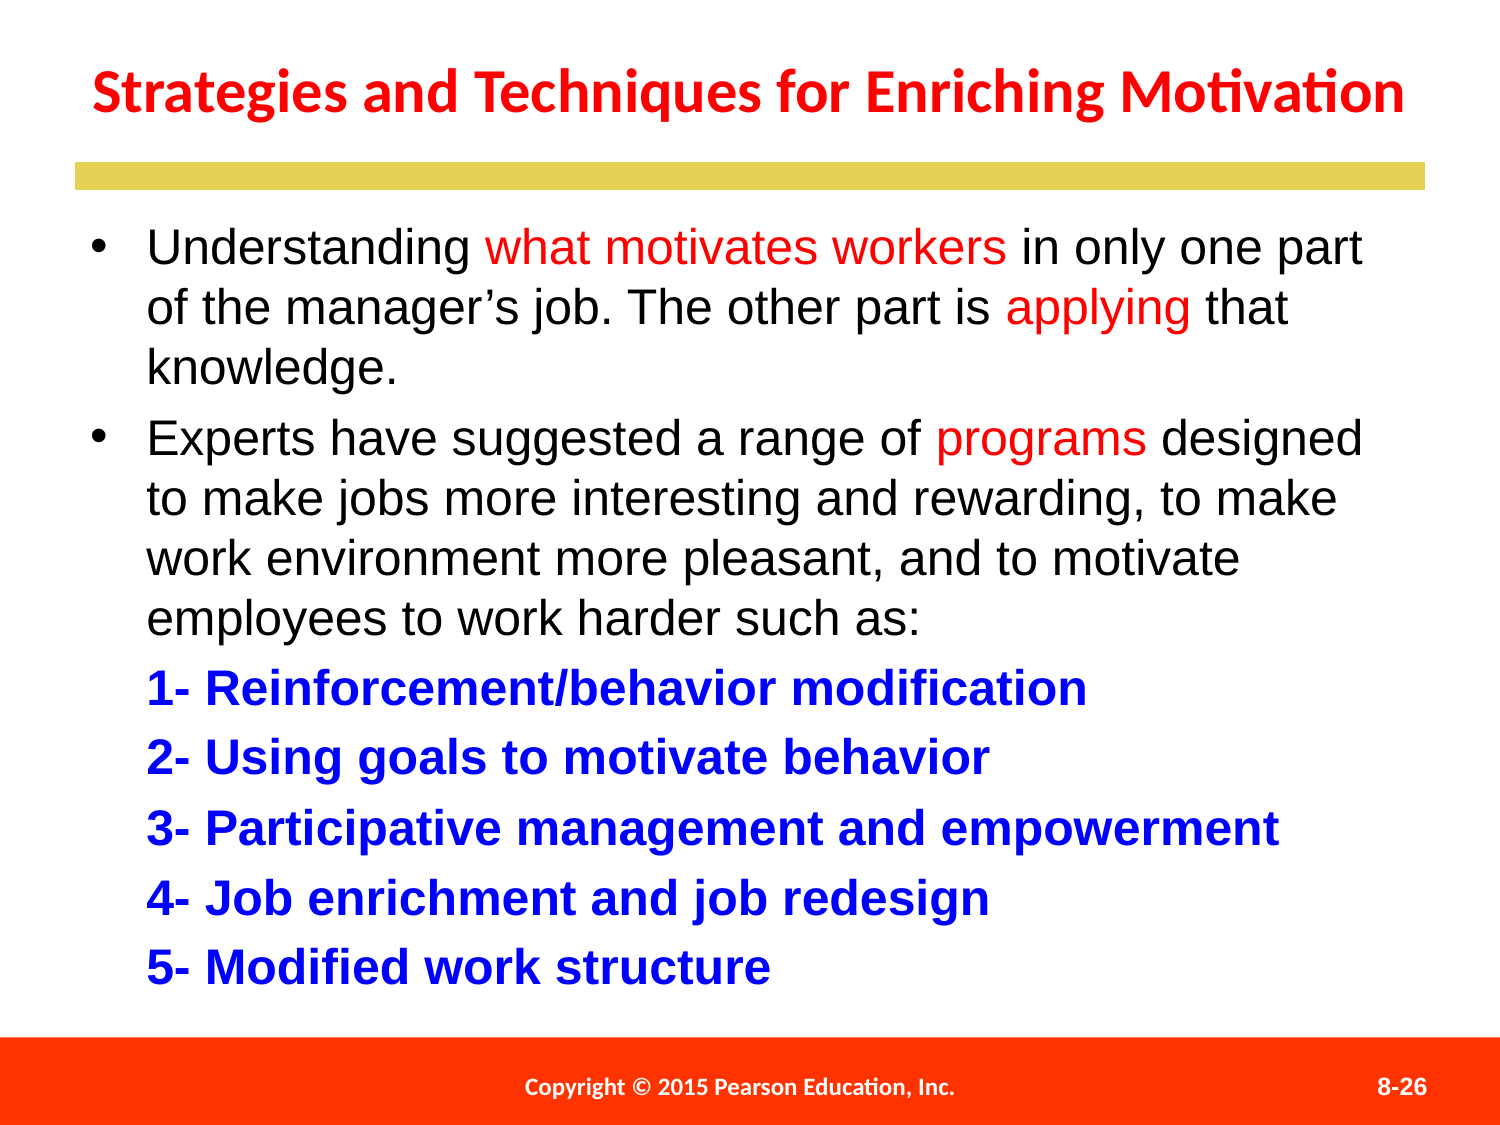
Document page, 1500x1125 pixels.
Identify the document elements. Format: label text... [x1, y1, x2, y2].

picture [75, 162, 1425, 190]
list Understanding what motivates workers in only one part of the manager’s job. The other part is applying that knowledge. Experts have suggested a range of programs designed to make jobs more interesting and rewarding, to make work environment more pleasant, and to motivate employees to work harder such as: 1- Reinforcement/behavior modification 2- Using goals to motivate behavior 3- Participative management and empowerment 4- Job enrichment and job redesign 5- Modified work structure [74, 207, 1426, 1013]
title Strategies and Techniques for Enriching Motivation [74, 24, 1426, 151]
